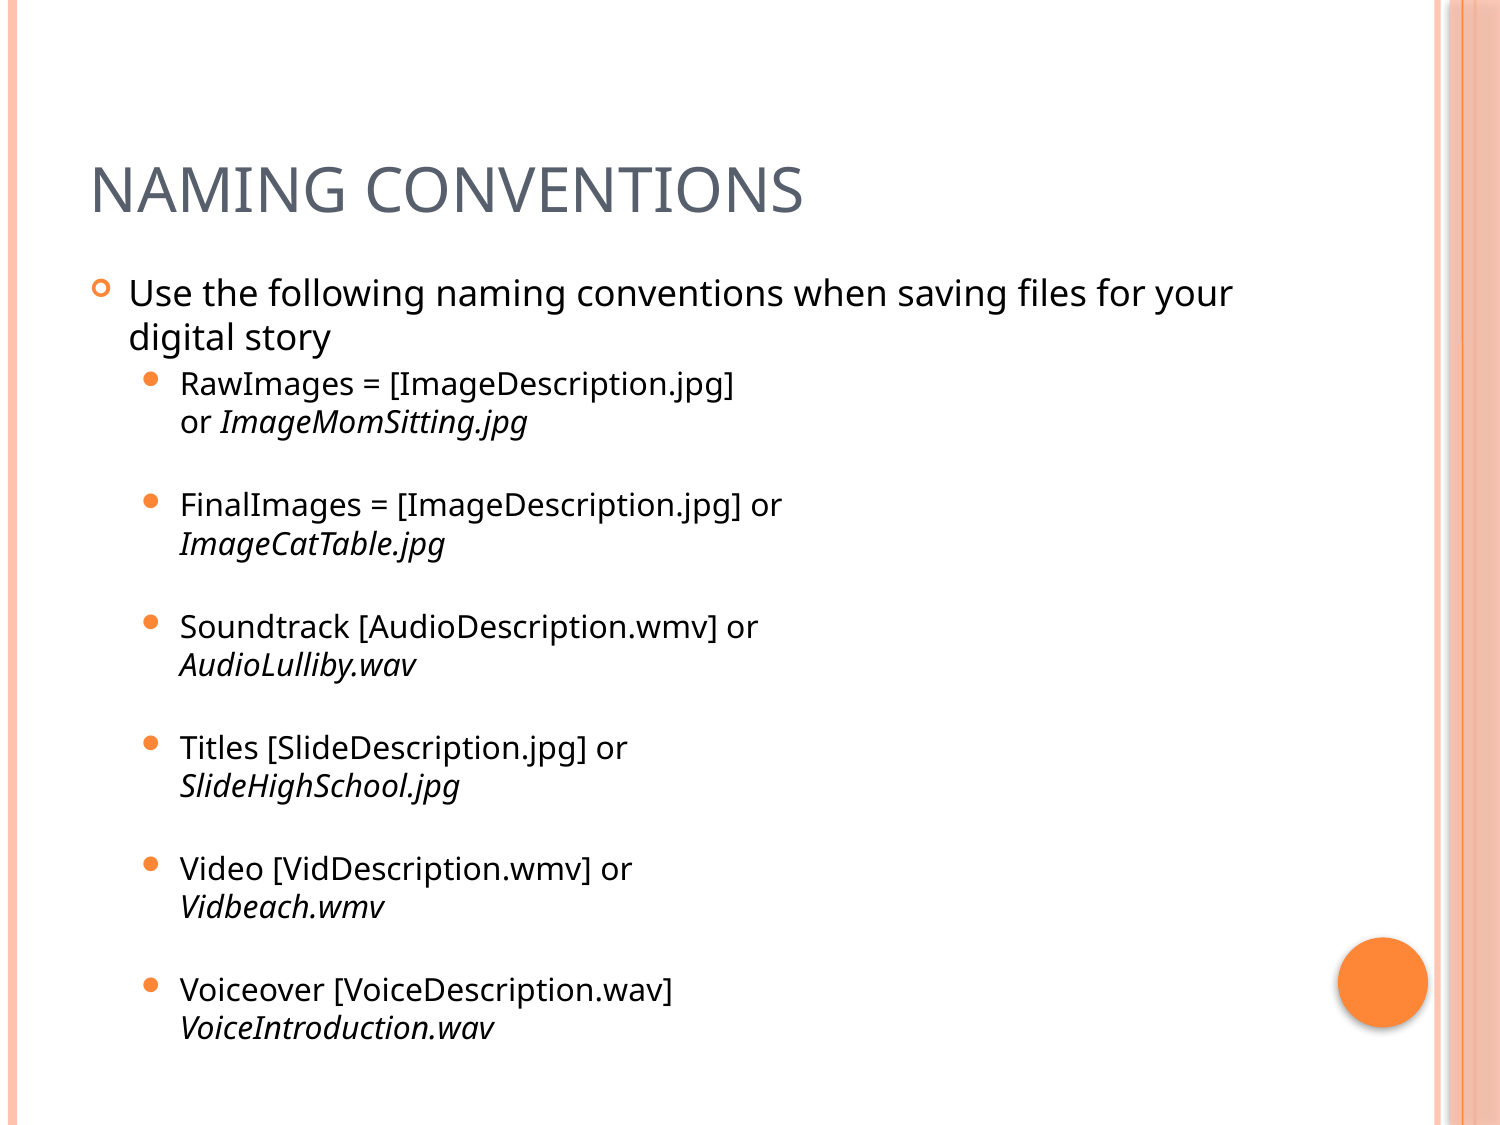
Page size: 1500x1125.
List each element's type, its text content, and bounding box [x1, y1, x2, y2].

title Naming Conventions [75, 45, 1300, 233]
list Use the following naming conventions when saving files for your digital story RawImages = [ImageDescription.jpg] or ImageMomSitting.jpg FinalImages = [ImageDescription.jpg] or ImageCatTable.jpg Soundtrack [AudioDescription.wmv] or AudioLulliby.wav Titles [SlideDescription.jpg] or SlideHighSchool.jpg Video [VidDescription.wmv] or Vidbeach.wmv Voiceover [VoiceDescription.wav] VoiceIntroduction.wav [75, 262, 1300, 1062]
